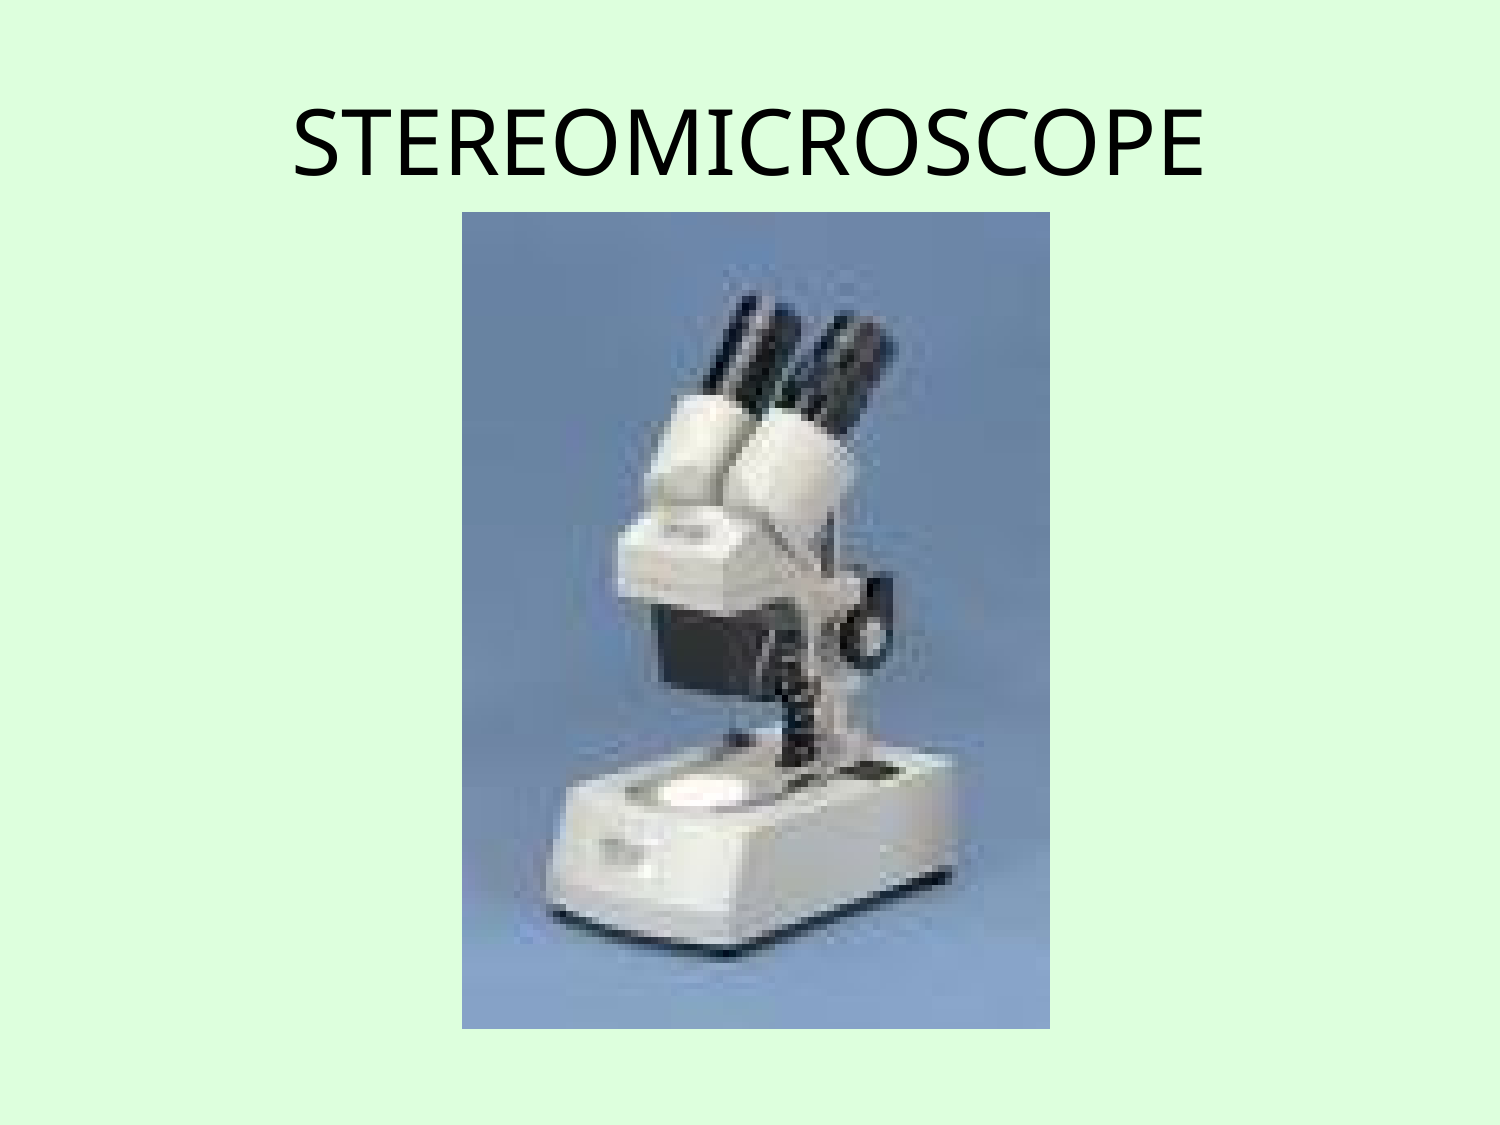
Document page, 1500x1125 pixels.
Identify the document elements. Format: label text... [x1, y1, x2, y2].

title STEREOMICROSCOPE [75, 45, 1425, 233]
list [462, 212, 1051, 1029]
